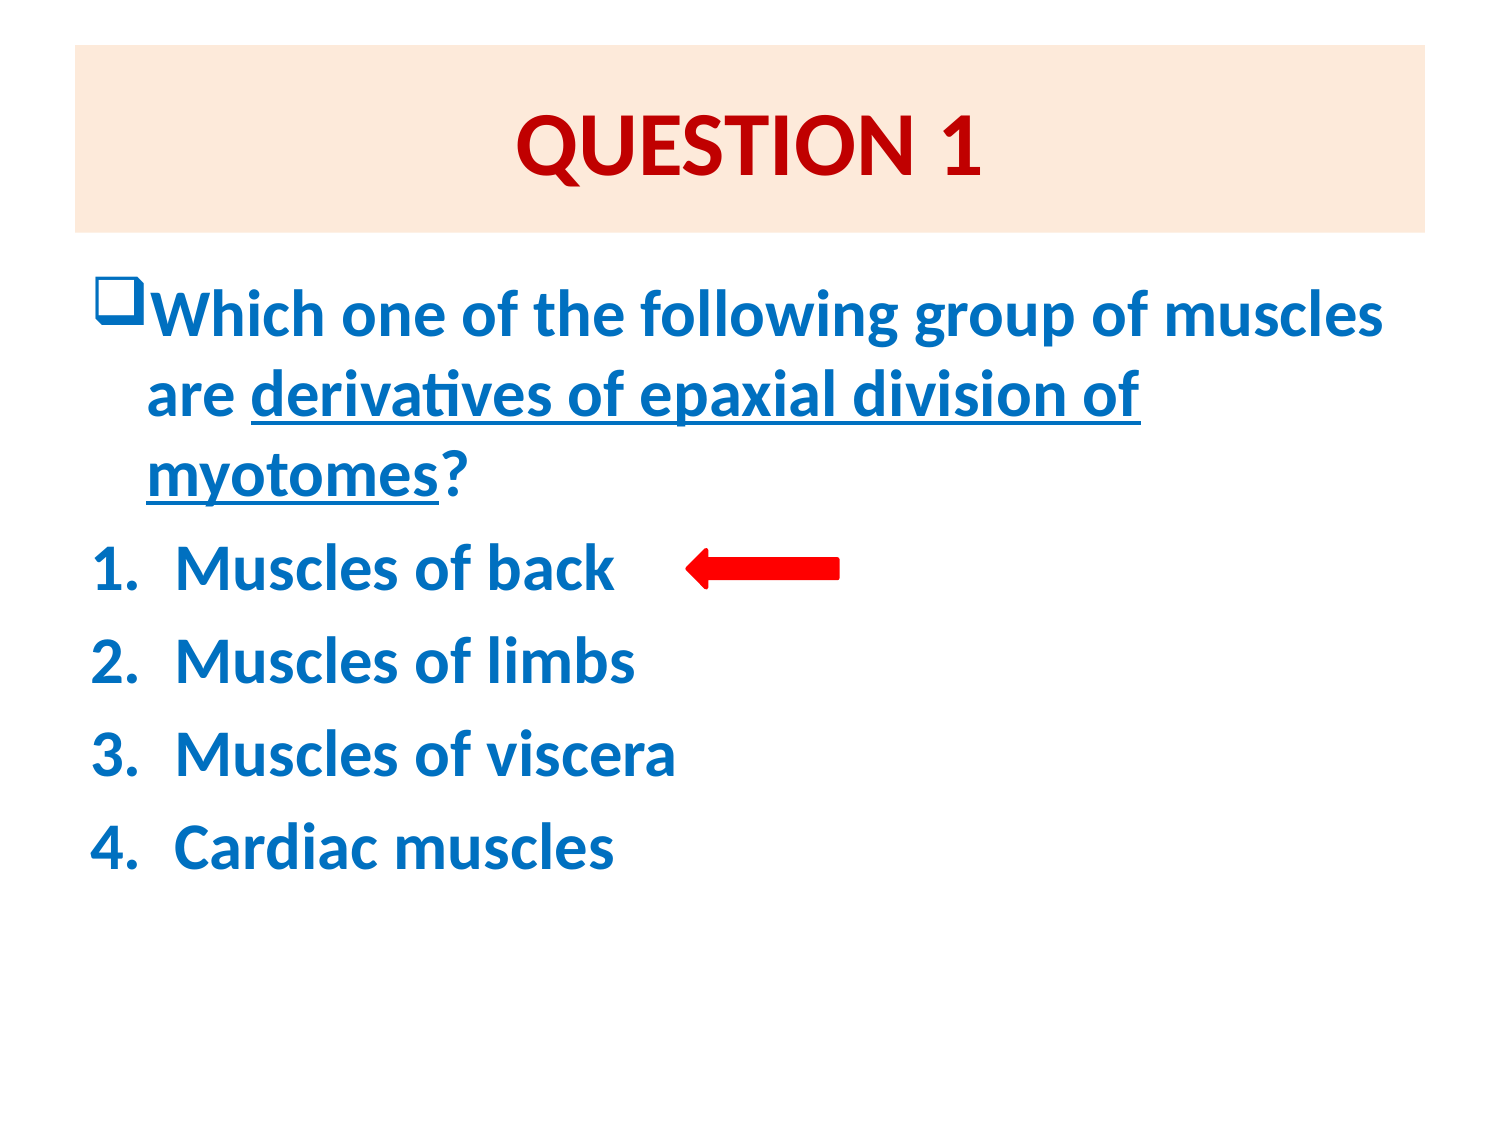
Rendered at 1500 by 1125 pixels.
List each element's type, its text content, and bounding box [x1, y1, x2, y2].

title QUESTION 1 [75, 45, 1425, 233]
text_box [685, 548, 840, 590]
list Which one of the following group of muscles are derivatives of epaxial division of myotomes? Muscles of back Muscles of limbs Muscles of viscera Cardiac muscles [75, 262, 1425, 1005]
